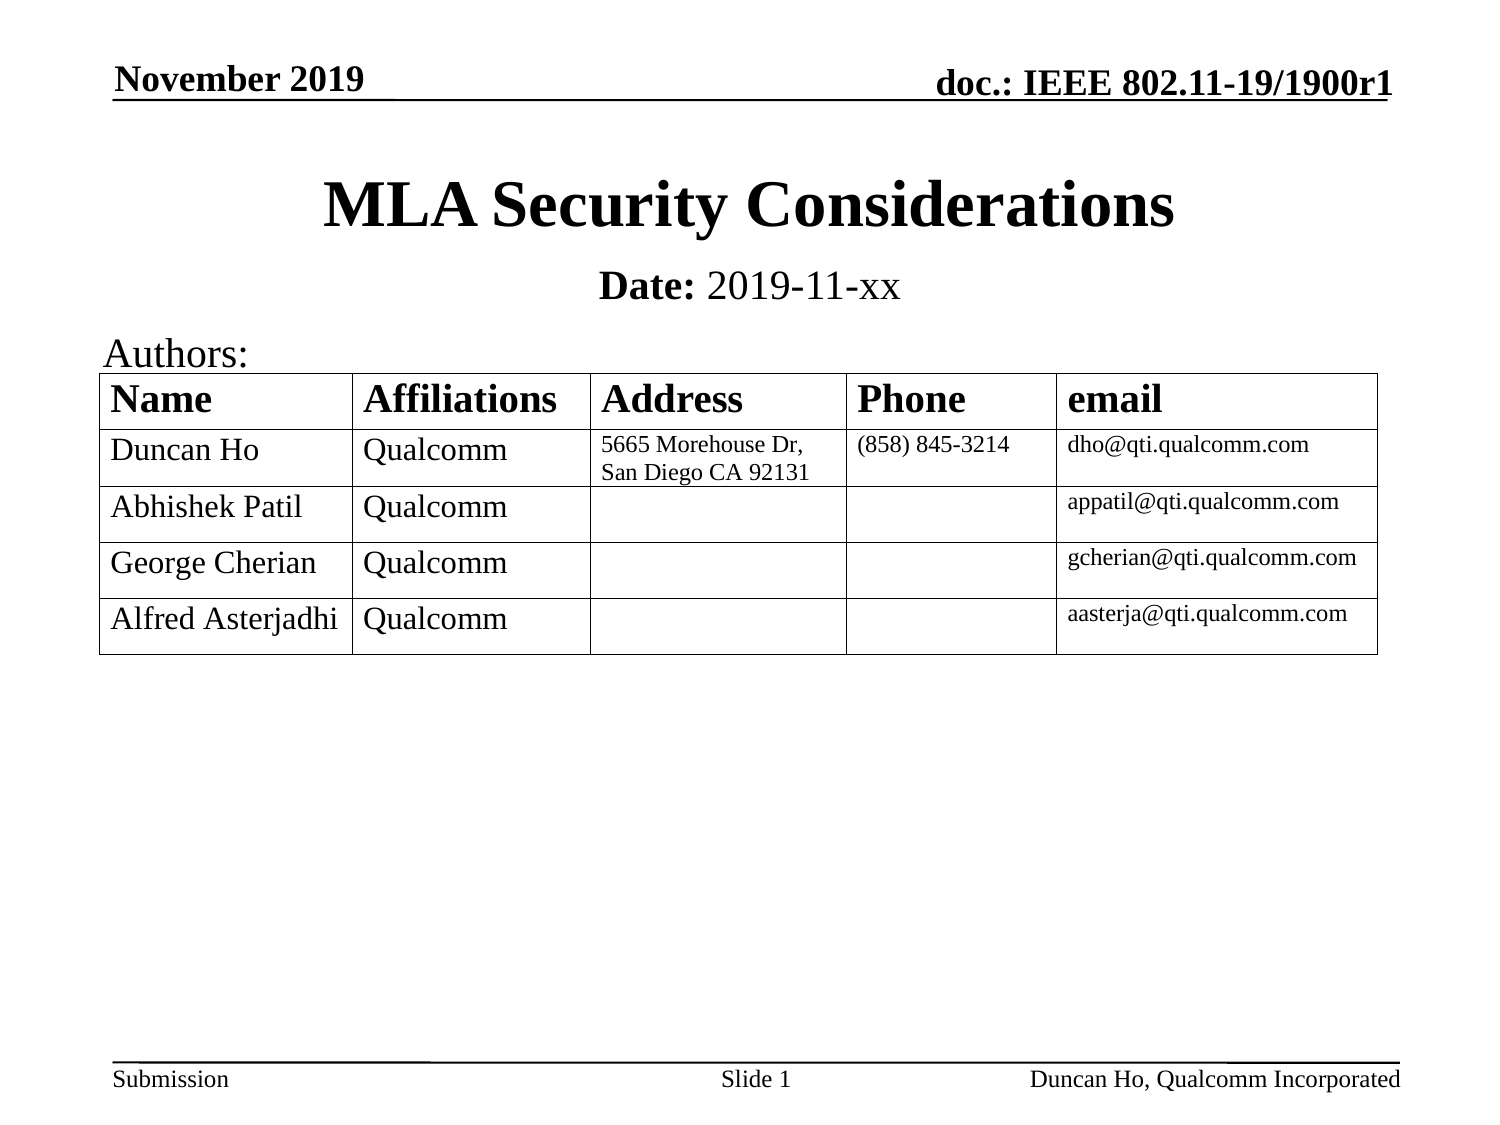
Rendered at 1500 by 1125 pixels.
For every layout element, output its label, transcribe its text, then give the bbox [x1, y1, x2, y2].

slide_number Slide 1 [712, 1061, 800, 1123]
text_box Authors: [87, 318, 325, 371]
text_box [84, 372, 1409, 780]
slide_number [114, 54, 493, 100]
list Date: 2019-11-xx [112, 249, 1388, 316]
title MLA Security Considerations [112, 112, 1388, 249]
footer Duncan Ho, Qualcomm Incorporated [902, 1061, 1402, 1093]
